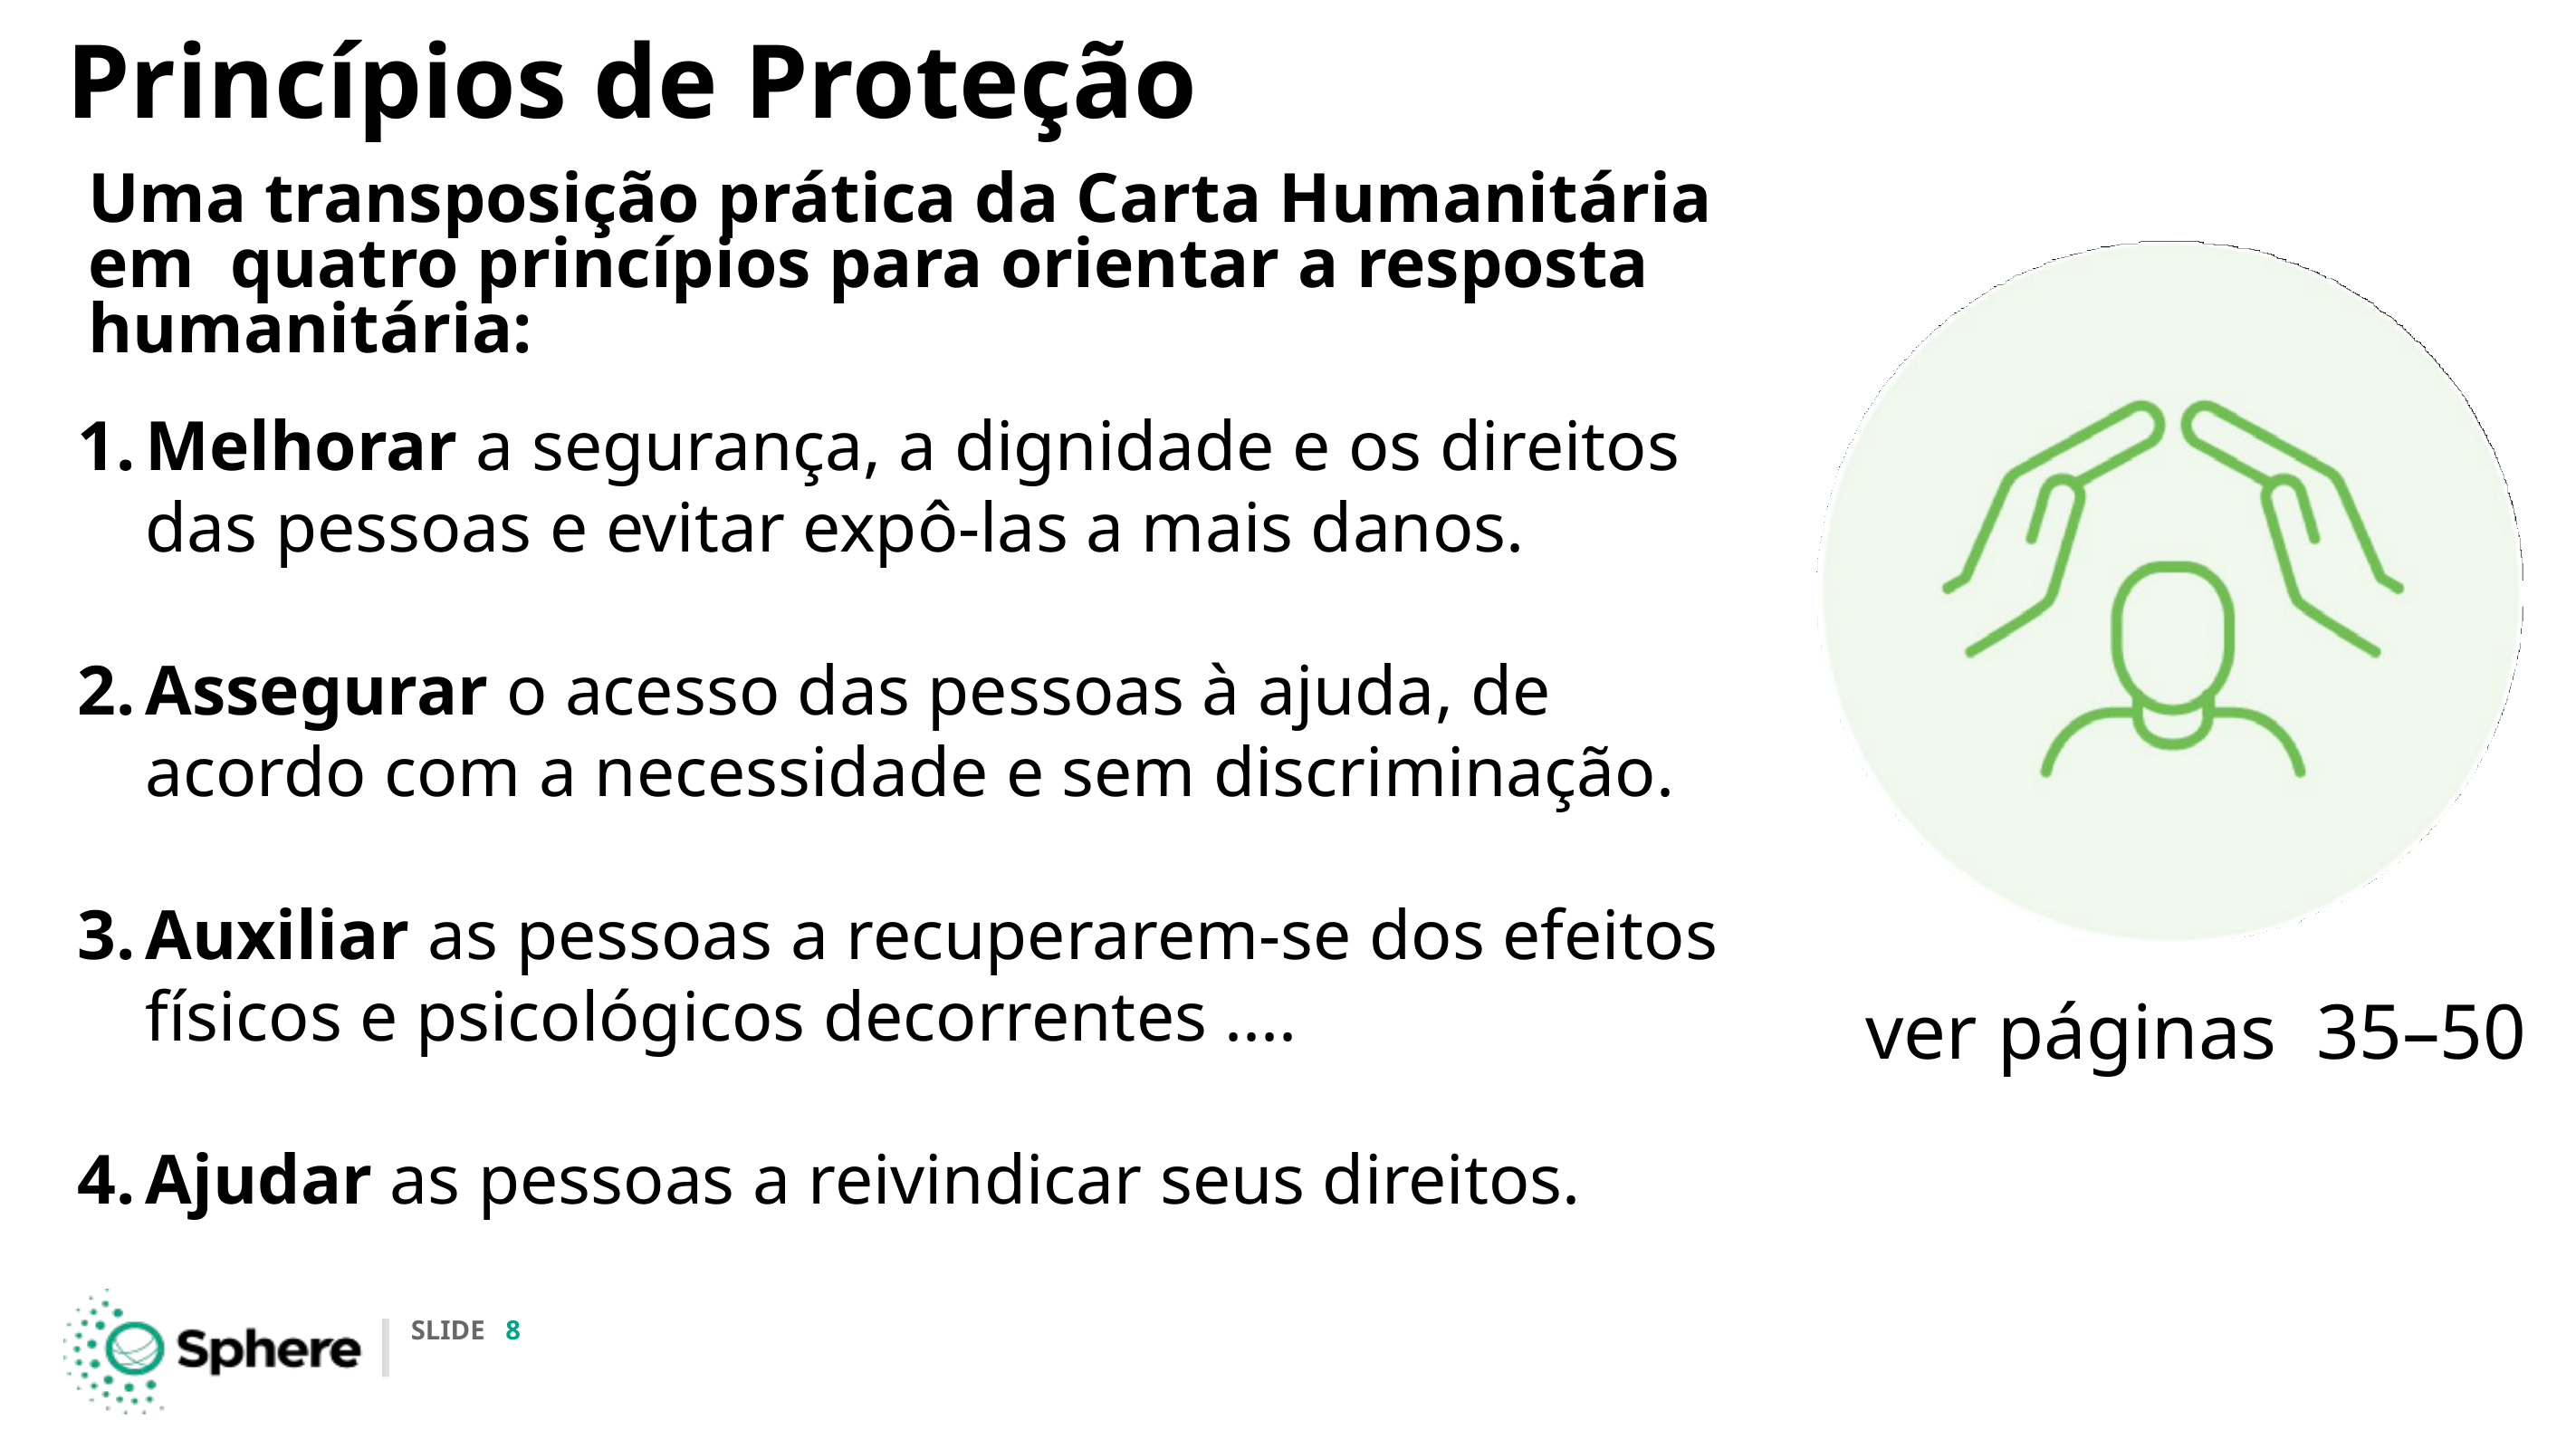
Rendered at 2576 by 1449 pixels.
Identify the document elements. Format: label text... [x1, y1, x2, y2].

text_box ver páginas 35–50 [1863, 982, 2572, 1075]
picture [382, 1319, 393, 1379]
text_box Uma transposição prática da Carta Humanitária em quatro princípios para orientar a resposta humanitária: [64, 151, 1864, 366]
picture [63, 1289, 363, 1416]
slide_number SLIDE 8 [408, 1309, 599, 1449]
picture [1815, 238, 2524, 944]
title Princípios de Proteção [64, 14, 1585, 151]
text_box Melhorar a segurança, a dignidade e os direitos das pessoas e evitar expô-las a mais danos. Assegurar o acesso das pessoas à ajuda, de acordo com a necessidade e sem discriminação. Auxiliar as pessoas a recuperarem-se dos efeitos físicos e psicológicos decorrentes .... Ajudar as pessoas a reivindicar seus direitos. [77, 379, 1777, 1218]
